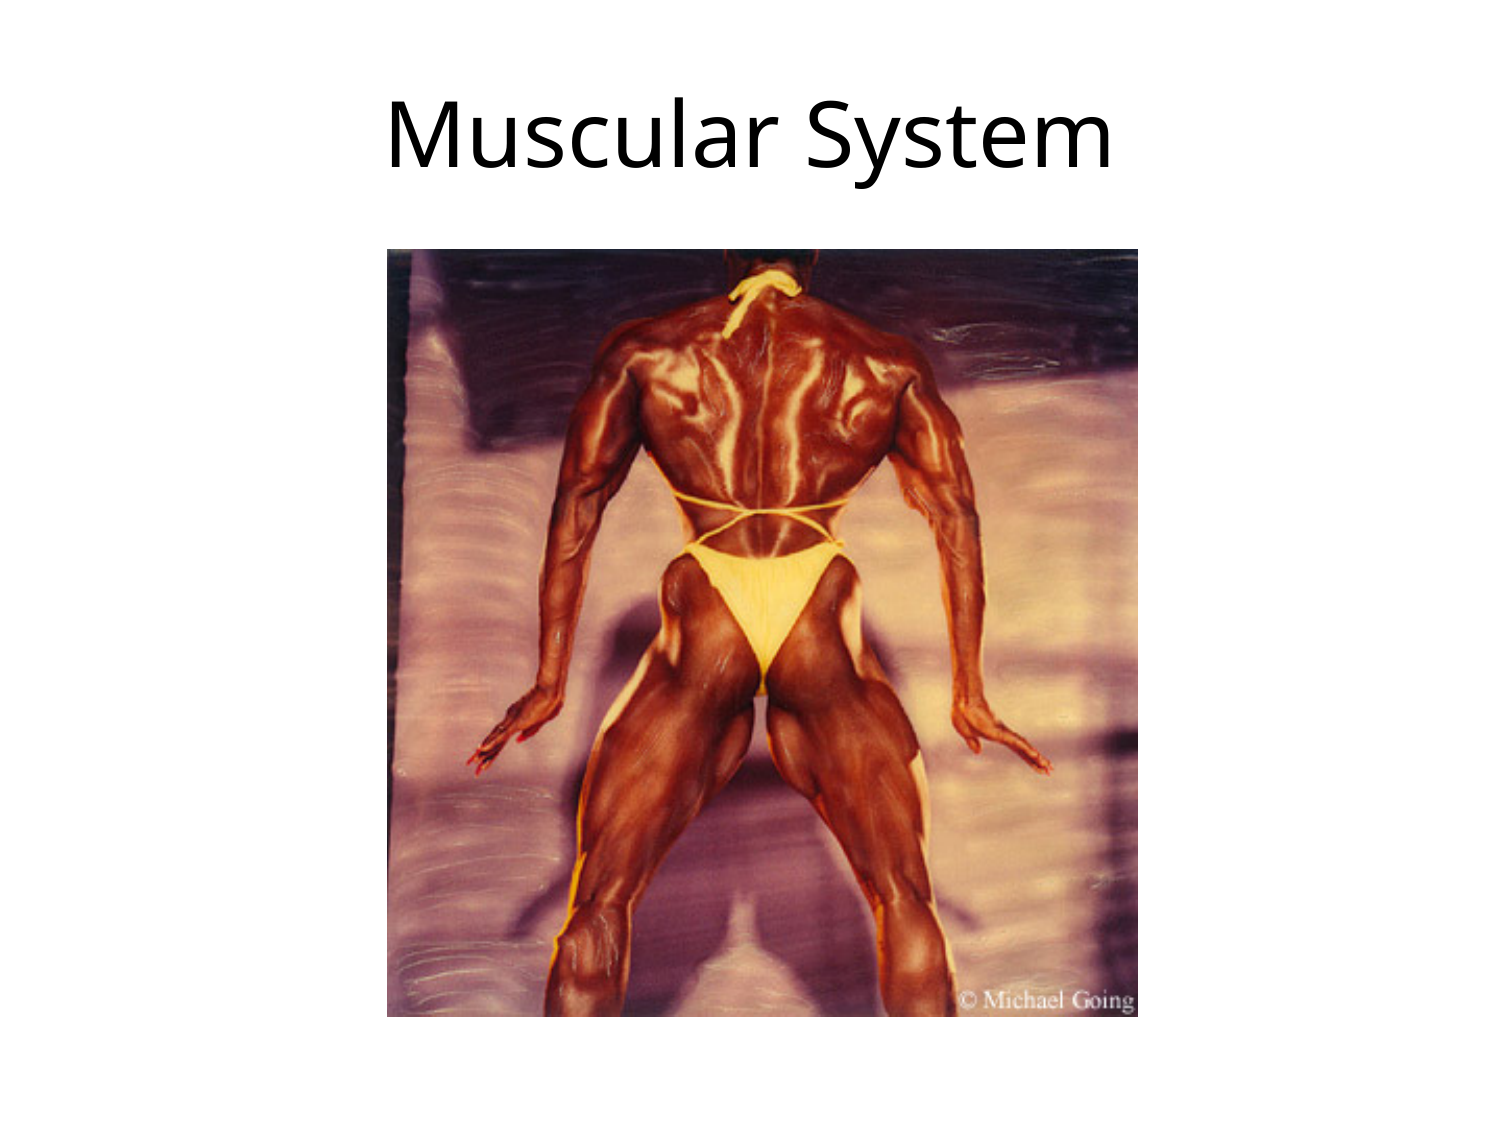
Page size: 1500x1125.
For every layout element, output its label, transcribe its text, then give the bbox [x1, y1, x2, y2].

title Muscular System [112, 37, 1388, 226]
picture [387, 249, 1138, 1017]
